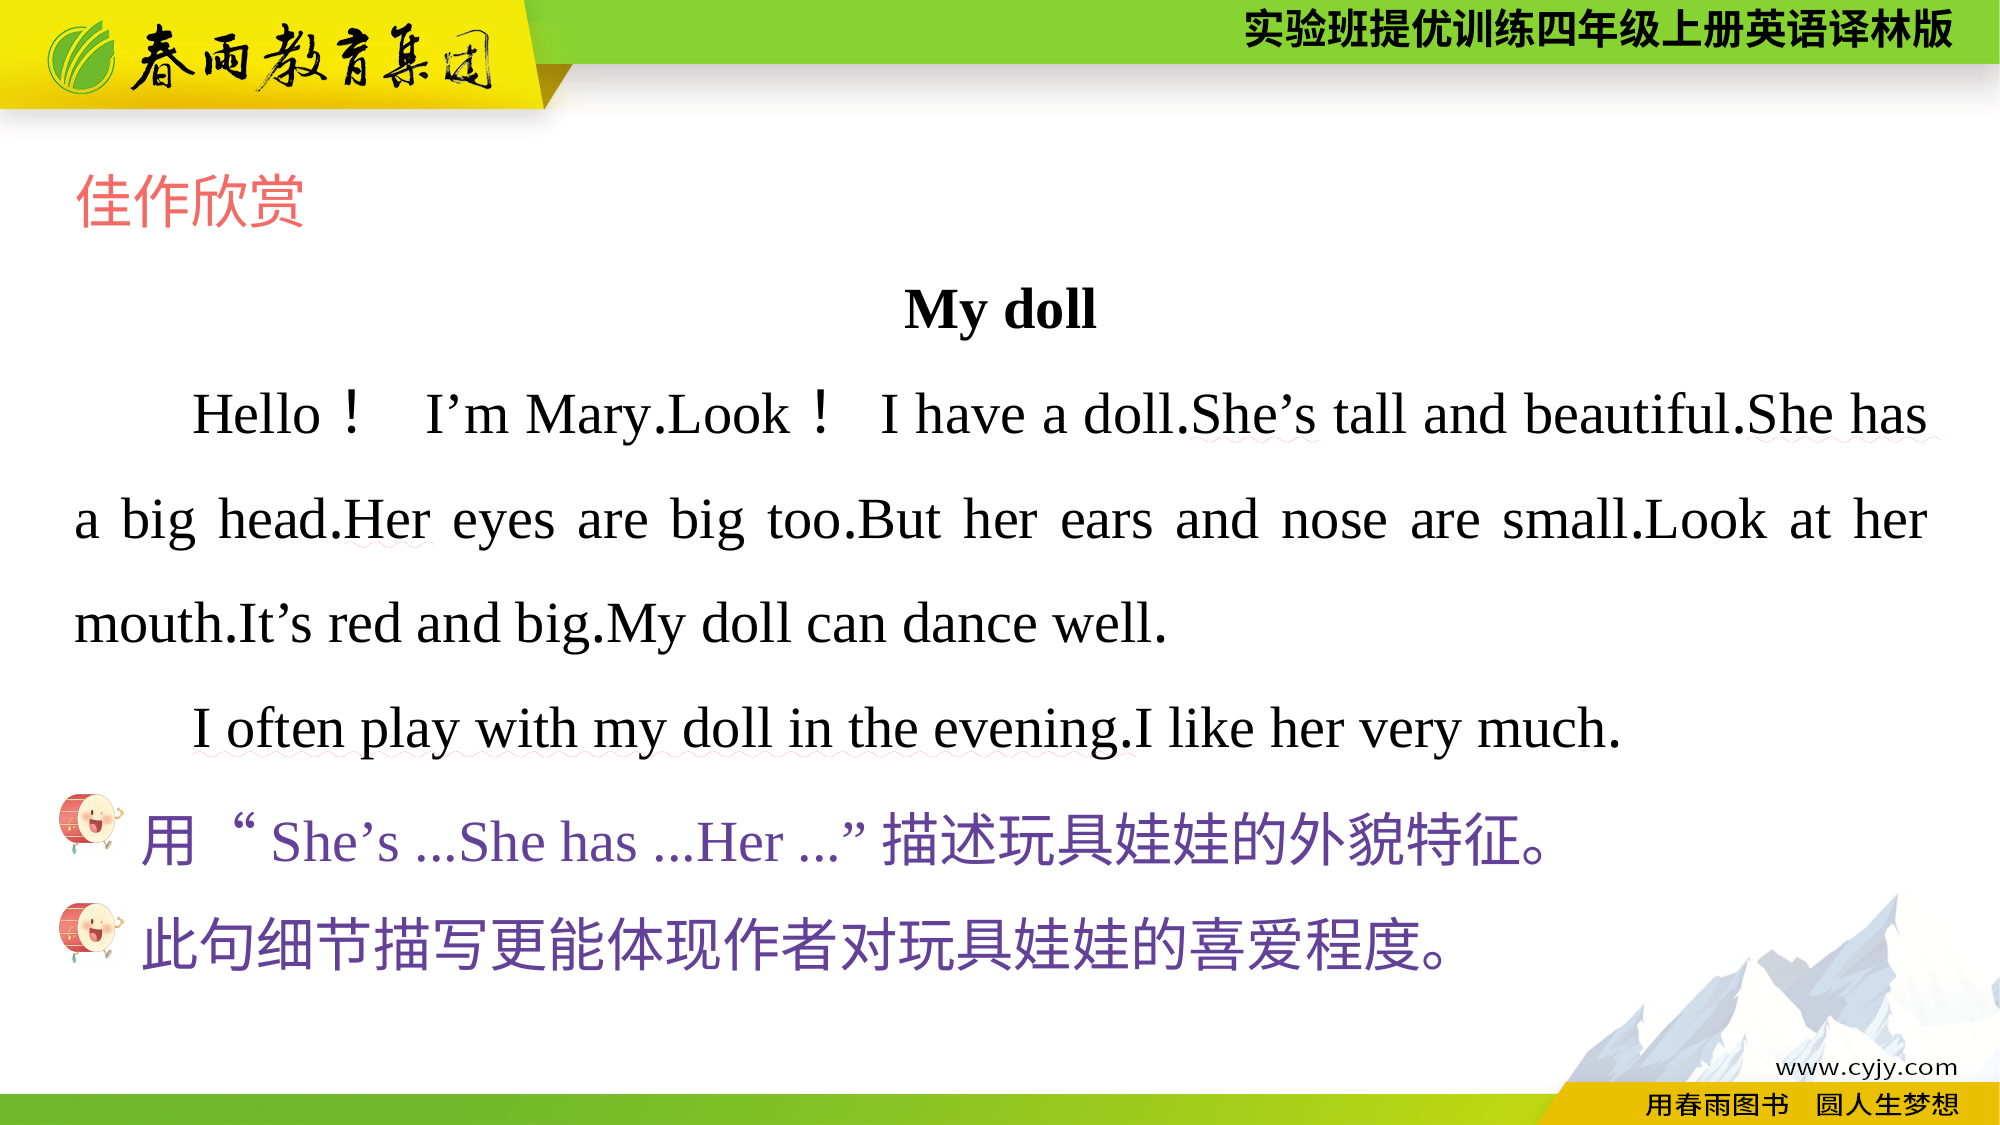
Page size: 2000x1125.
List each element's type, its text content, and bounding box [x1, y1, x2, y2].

text_box 用“She’s ...She has ...Her ...”描述玩具娃娃的外貌特征。 此句细节描写更能体现作者对玩具娃娃的喜爱程度。 [59, 760, 1944, 986]
picture [0, 0, 2000, 1125]
list 佳作欣赏 My doll Hello！ I’m Mary.Look！I have a doll.She’s tall and beautiful.She has a big head.Her eyes are big too.But her ears and nose are small.Look at her mouth.It’s red and big.My doll can dance well. I often play with my doll in the evening.I like her very much. [59, 122, 1944, 760]
